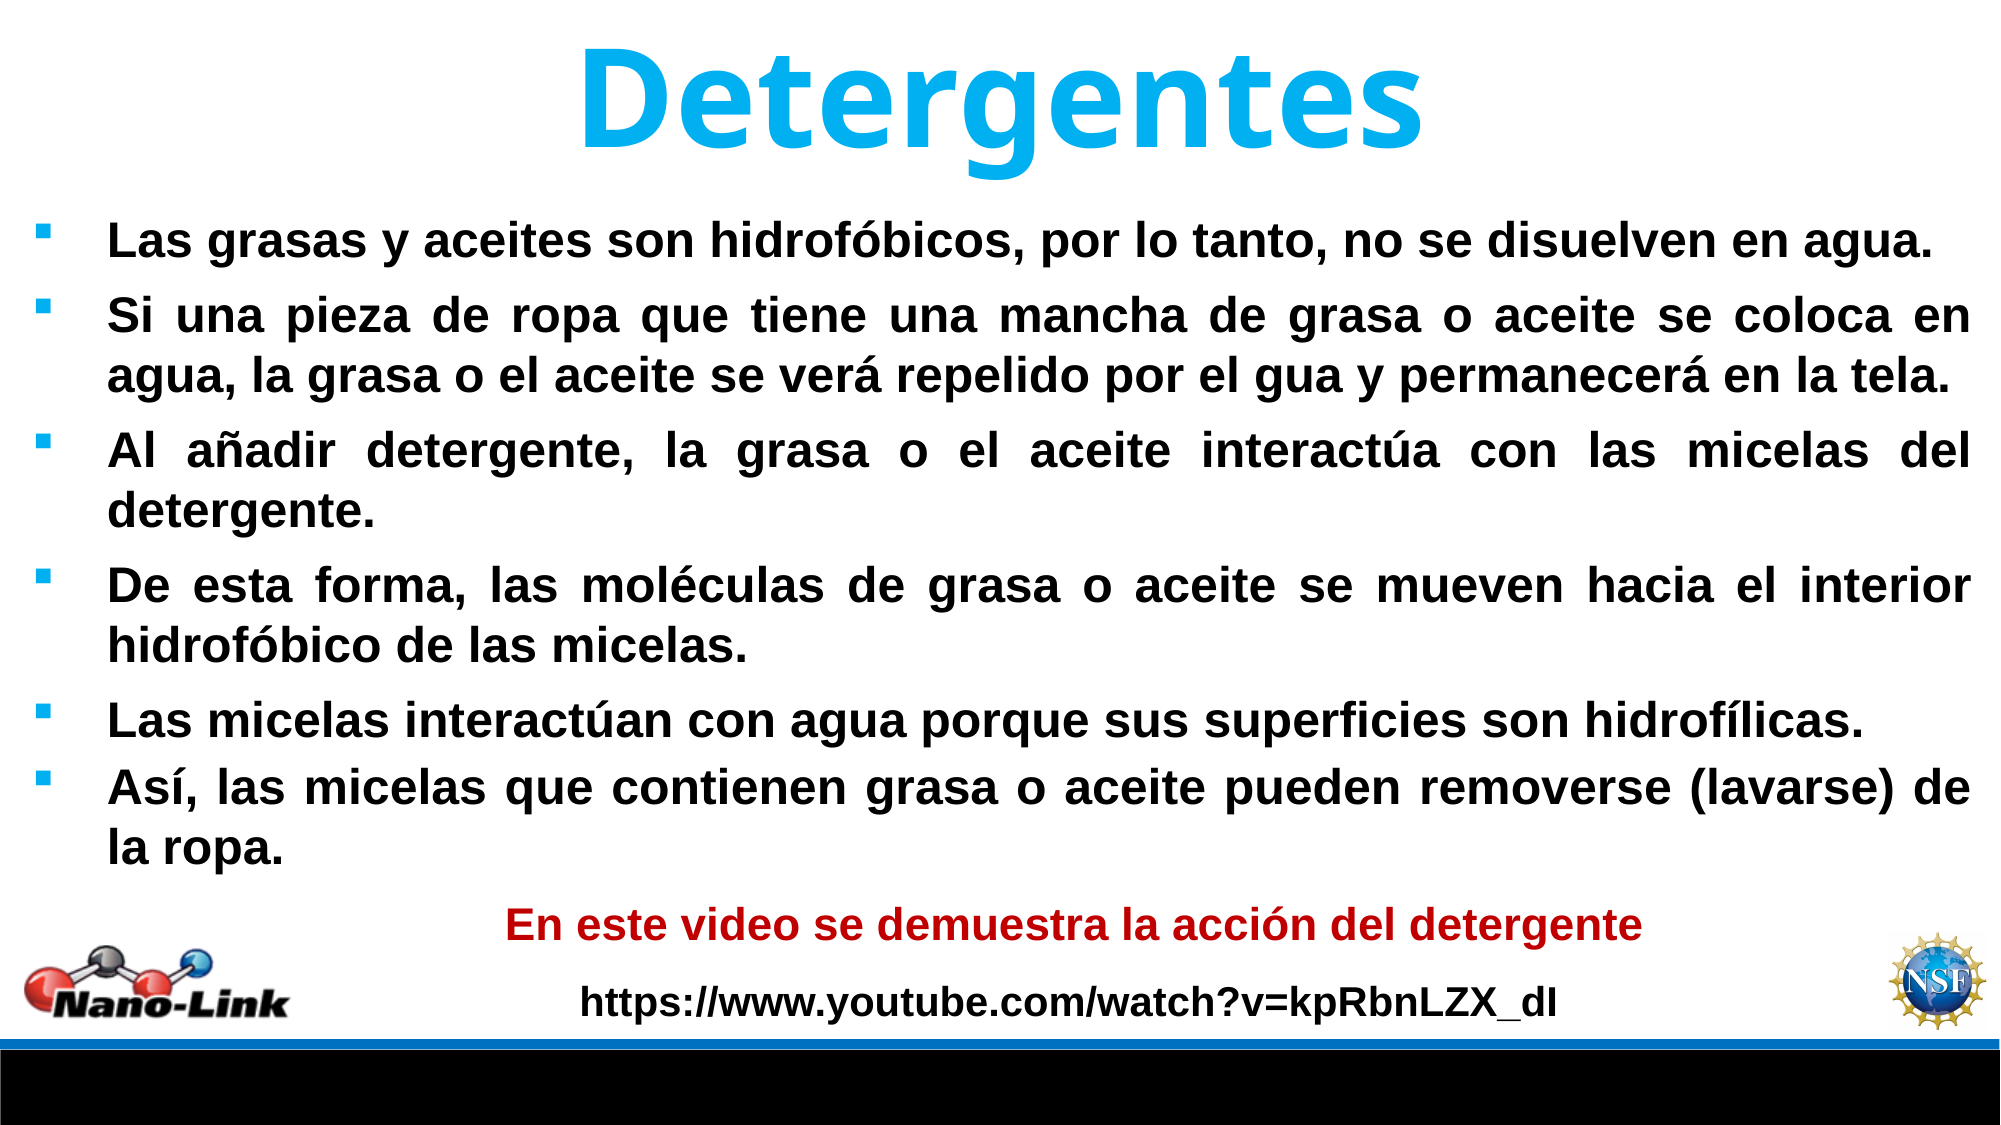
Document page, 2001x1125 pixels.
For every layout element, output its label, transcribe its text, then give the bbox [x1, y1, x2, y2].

picture [16, 935, 305, 1032]
picture [1886, 931, 1988, 1032]
text_box Las grasas y aceites son hidrofóbicos, por lo tanto, no se disuelven en agua. Si una pieza de ropa que tiene una mancha de grasa o aceite se coloca en agua, la grasa o el aceite se verá repelido por el gua y permanecerá en la tela. Al añadir detergente, la grasa o el aceite interactúa con las micelas del detergente. De esta forma, las moléculas de grasa o aceite se mueven hacia el interior hidrofóbico de las micelas. Las micelas interactúan con agua porque sus superficies son hidrofílicas. Así, las micelas que contienen grasa o aceite pueden removerse (lavarse) de la ropa. [17, 199, 1988, 879]
text_box Detergentes [0, 76, 2000, 163]
text_box En este video se demuestra la acción del detergente https://www.youtube.com/watch?v=kpRbnLZX_dI [298, 887, 1850, 1033]
text_box Detergentes [0, 5, 2000, 74]
